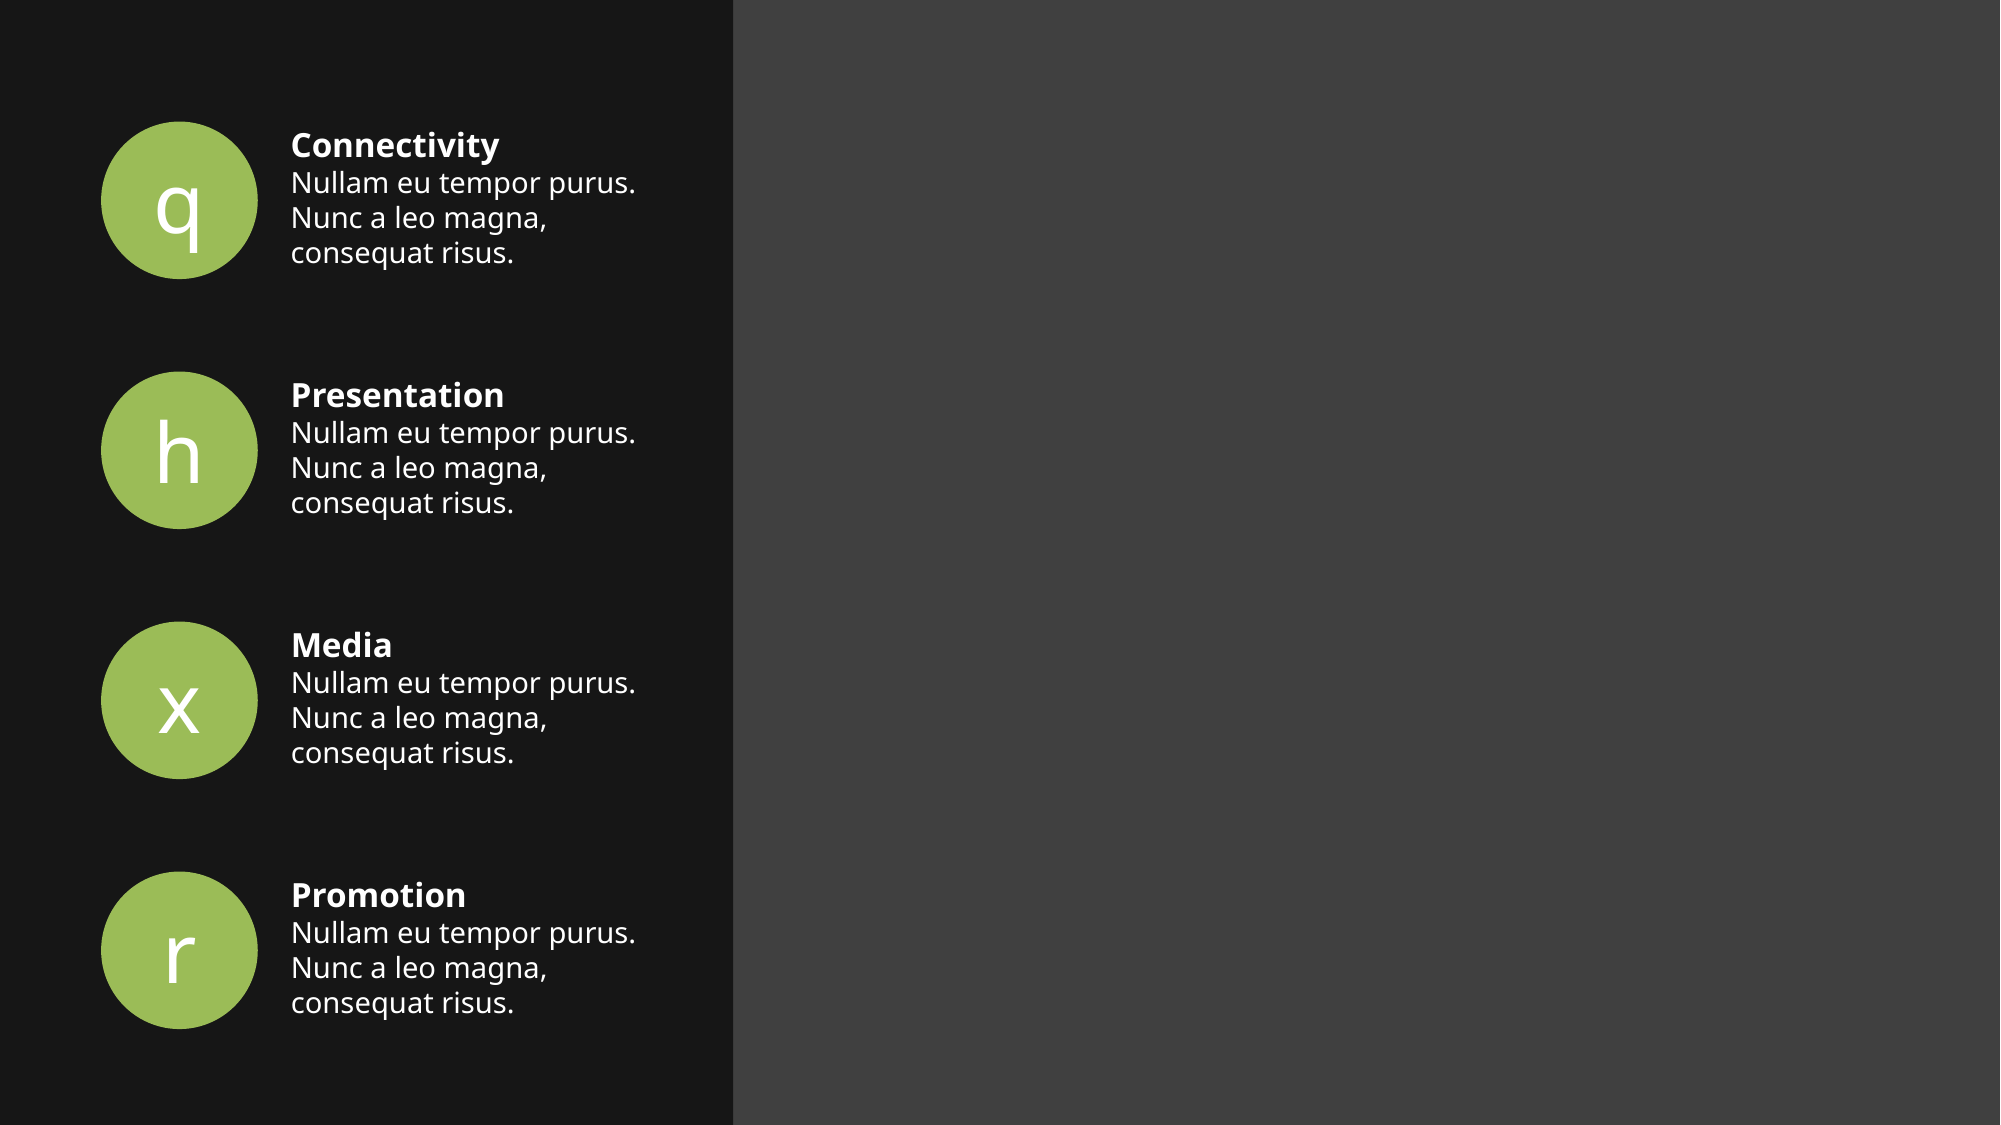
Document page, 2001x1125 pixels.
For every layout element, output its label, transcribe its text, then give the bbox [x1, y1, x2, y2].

text_box h [100, 370, 259, 531]
text_box Promotion Nullam eu tempor purus. Nunc a leo magna, consequat risus. [280, 829, 680, 1024]
text_box r [100, 870, 259, 1031]
text_box q [100, 120, 259, 281]
text_box Connectivity Nullam eu tempor purus. Nunc a leo magna, consequat risus. [280, 79, 677, 274]
text_box Presentation Nullam eu tempor purus. Nunc a leo magna, consequat risus. [280, 329, 677, 524]
text_box [0, 0, 734, 1125]
text_box Media Nullam eu tempor purus. Nunc a leo magna, consequat risus. [280, 579, 680, 774]
text_box x [100, 620, 259, 781]
